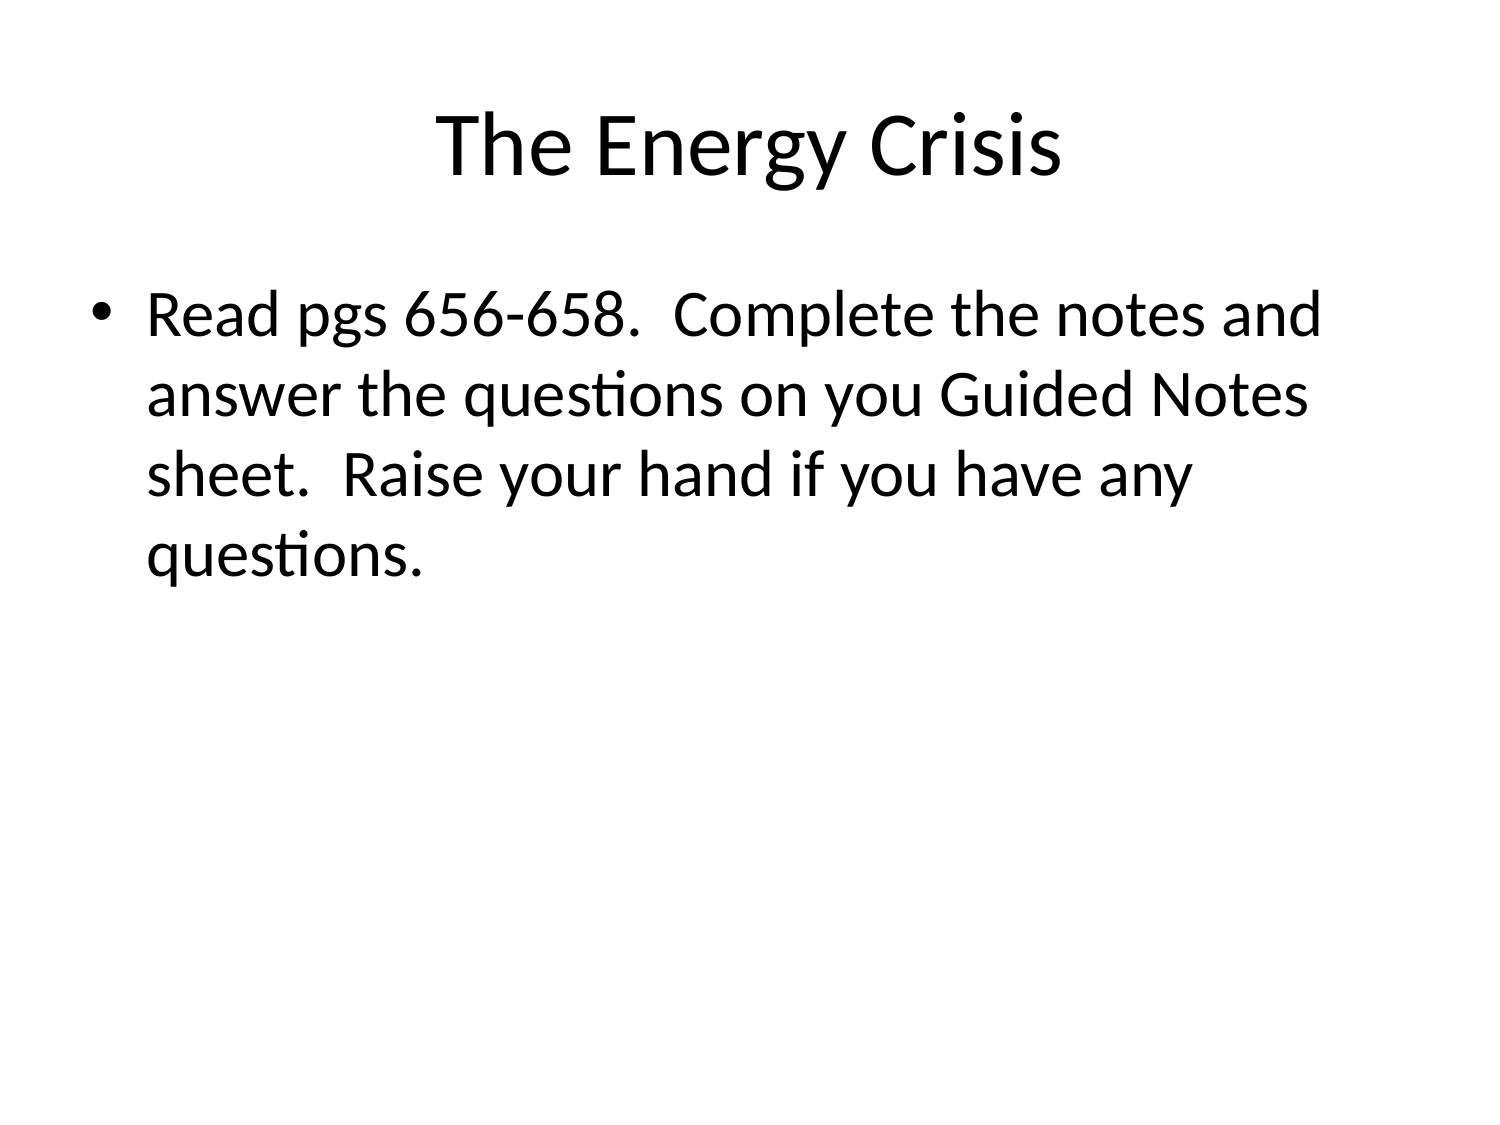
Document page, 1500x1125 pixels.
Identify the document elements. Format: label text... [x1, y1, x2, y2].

list Read pgs 656-658. Complete the notes and answer the questions on you Guided Notes sheet. Raise your hand if you have any questions. [75, 262, 1425, 1005]
title The Energy Crisis [75, 45, 1425, 233]
